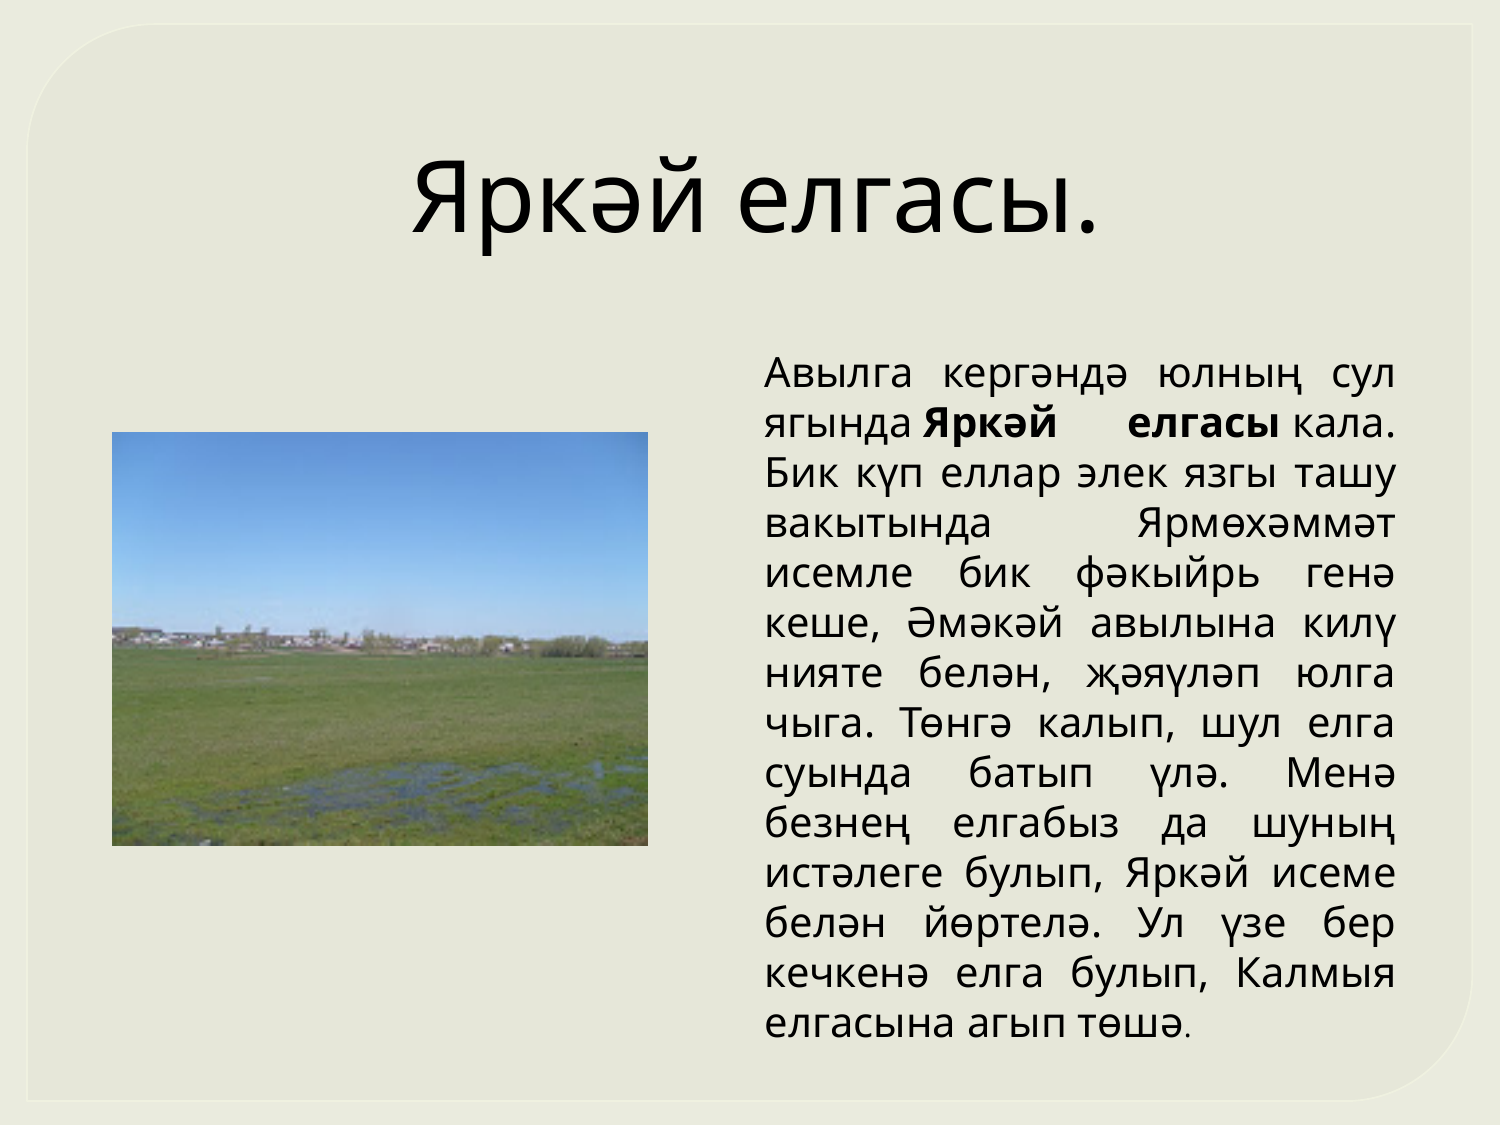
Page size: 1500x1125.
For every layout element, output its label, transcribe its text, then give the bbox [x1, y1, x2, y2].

text_box Яркәй елгасы. [395, 125, 1152, 261]
picture [111, 432, 648, 847]
text_box Авылга кергәндә юлның сул ягында Яркәй елгасы кала. Бик күп еллар элек язгы ташу вакытында Ярмөхәммәт исемле бик фәкыйрь генә кеше, Әмәкәй авылына килү нияте белән, җәяүләп юлга чыга. Төнгә калып, шул елга суында батып үлә. Менә безнең елгабыз да шуның истәлеге булып, Яркәй исеме белән йөртелә. Ул үзе бер кечкенә елга булып, Калмыя елгасына агып төшә. [750, 338, 1412, 1054]
